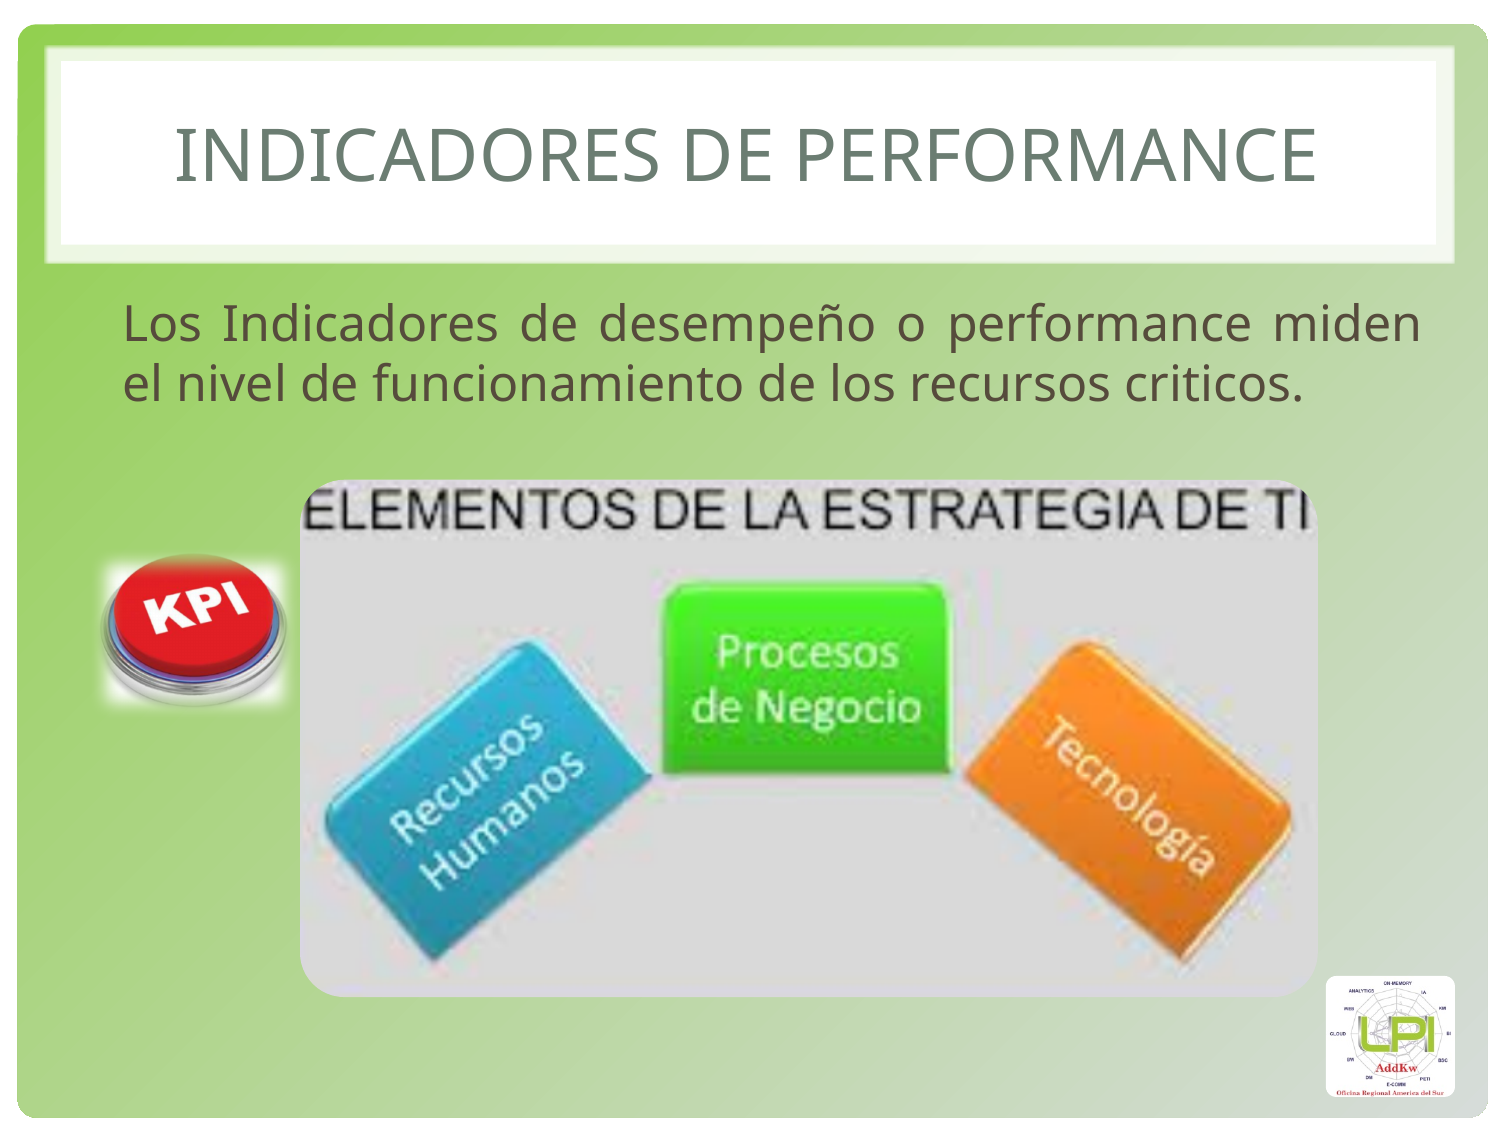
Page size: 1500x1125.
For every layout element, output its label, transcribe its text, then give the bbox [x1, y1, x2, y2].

list Los Indicadores de desempeño o performance miden el nivel de funcionamiento de los recursos criticos. [88, 283, 1439, 1002]
picture [88, 479, 1319, 998]
picture [1325, 975, 1455, 1097]
title Indicadores de performance [69, 66, 1425, 238]
